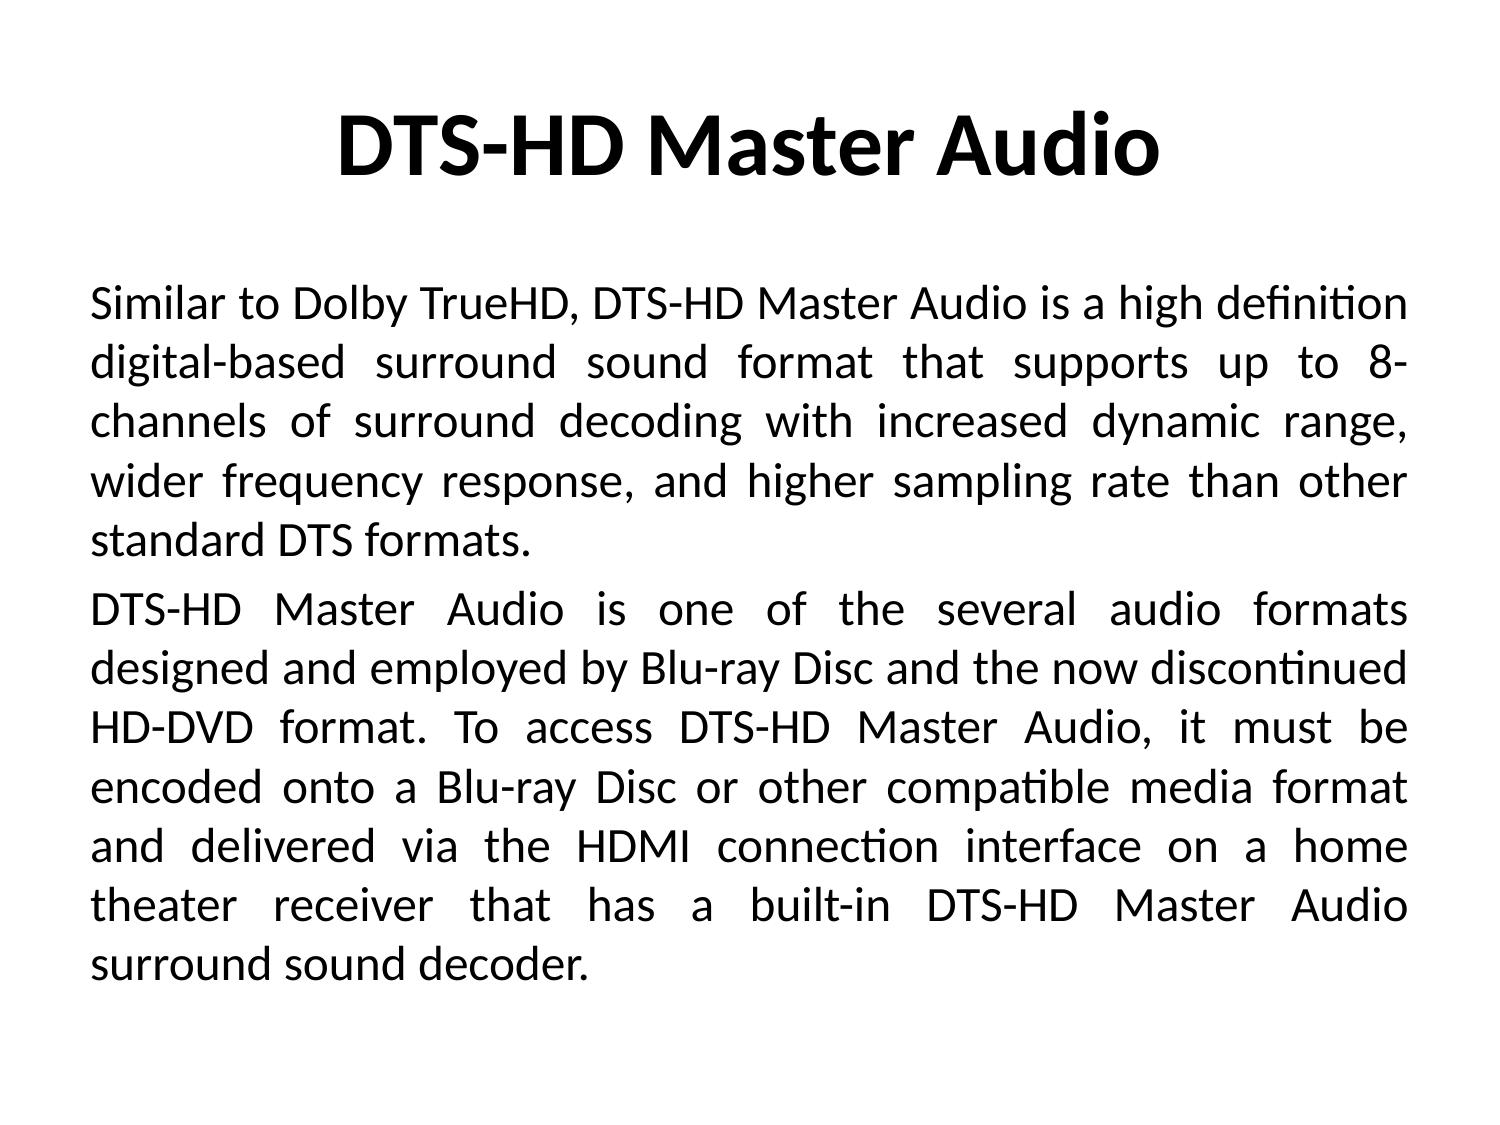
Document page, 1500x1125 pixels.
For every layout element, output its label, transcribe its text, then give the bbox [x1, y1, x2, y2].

title DTS-HD Master Audio [75, 45, 1425, 233]
list Similar to Dolby TrueHD, DTS-HD Master Audio is a high definition digital-based surround sound format that supports up to 8-channels of surround decoding with increased dynamic range, wider frequency response, and higher sampling rate than other standard DTS formats. DTS-HD Master Audio is one of the several audio formats designed and employed by Blu-ray Disc and the now discontinued HD-DVD format. To access DTS-HD Master Audio, it must be encoded onto a Blu-ray Disc or other compatible media format and delivered via the HDMI connection interface on a home theater receiver that has a built-in DTS-HD Master Audio surround sound decoder. [75, 262, 1425, 1005]
